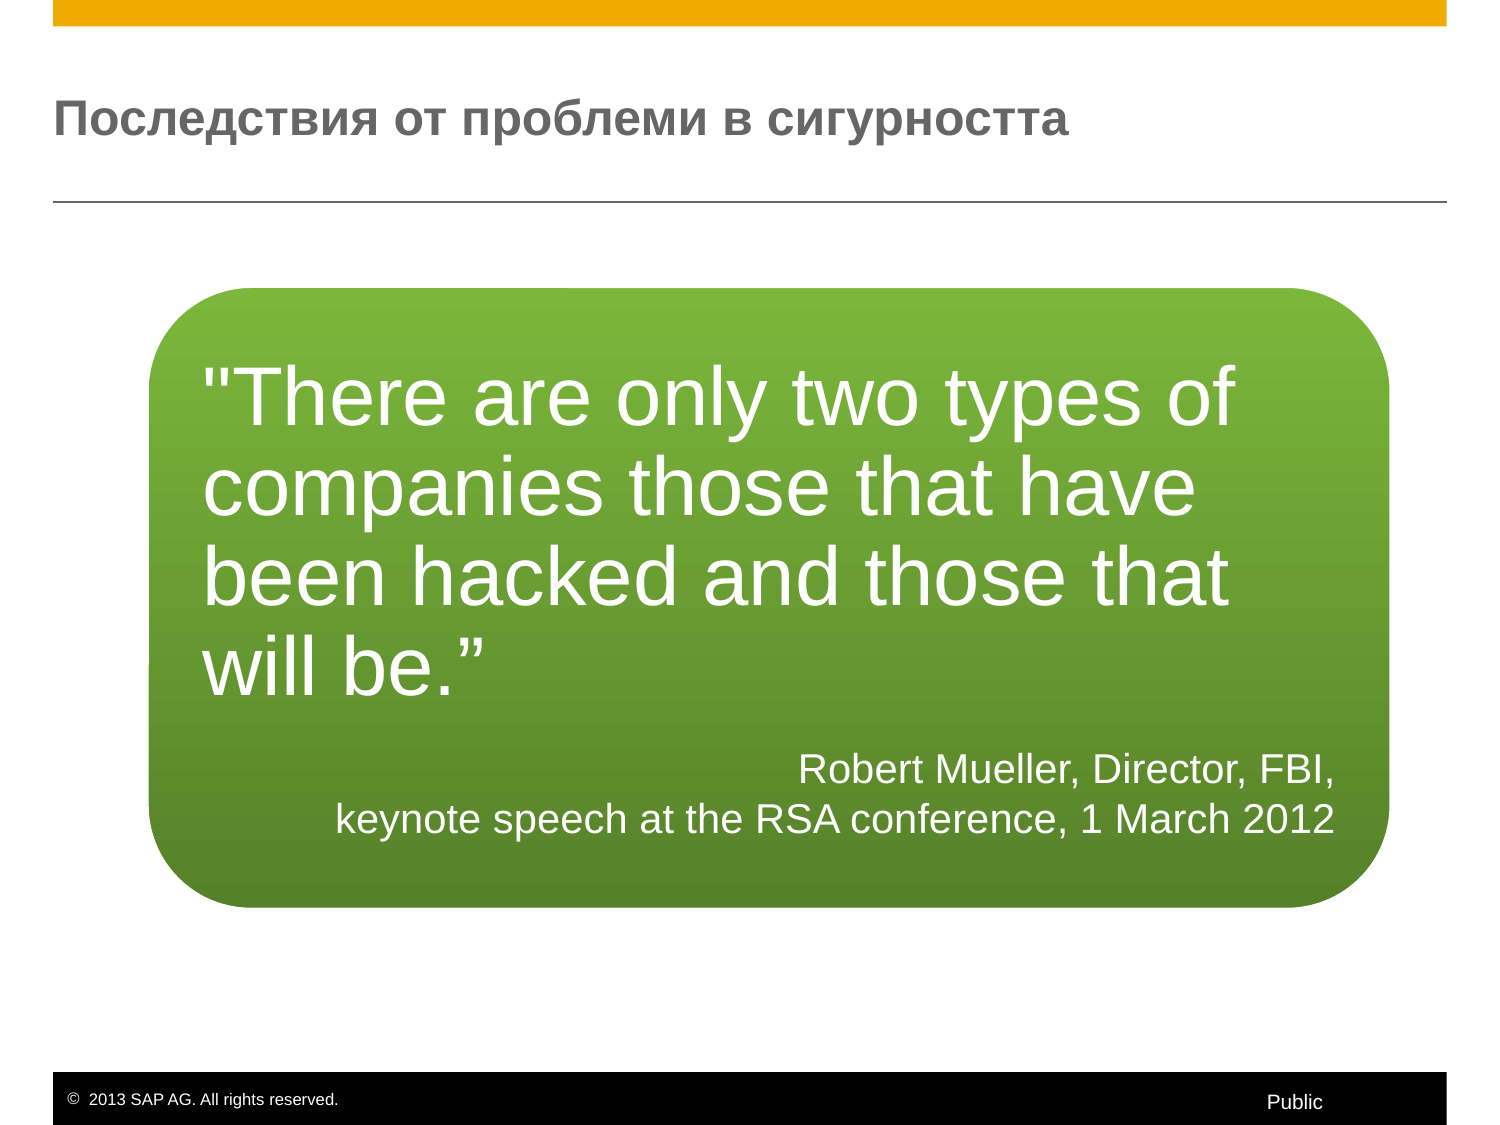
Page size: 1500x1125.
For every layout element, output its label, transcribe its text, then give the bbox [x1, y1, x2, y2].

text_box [146, 286, 1392, 910]
title Последствия от проблеми в сигурността [53, 53, 1447, 178]
